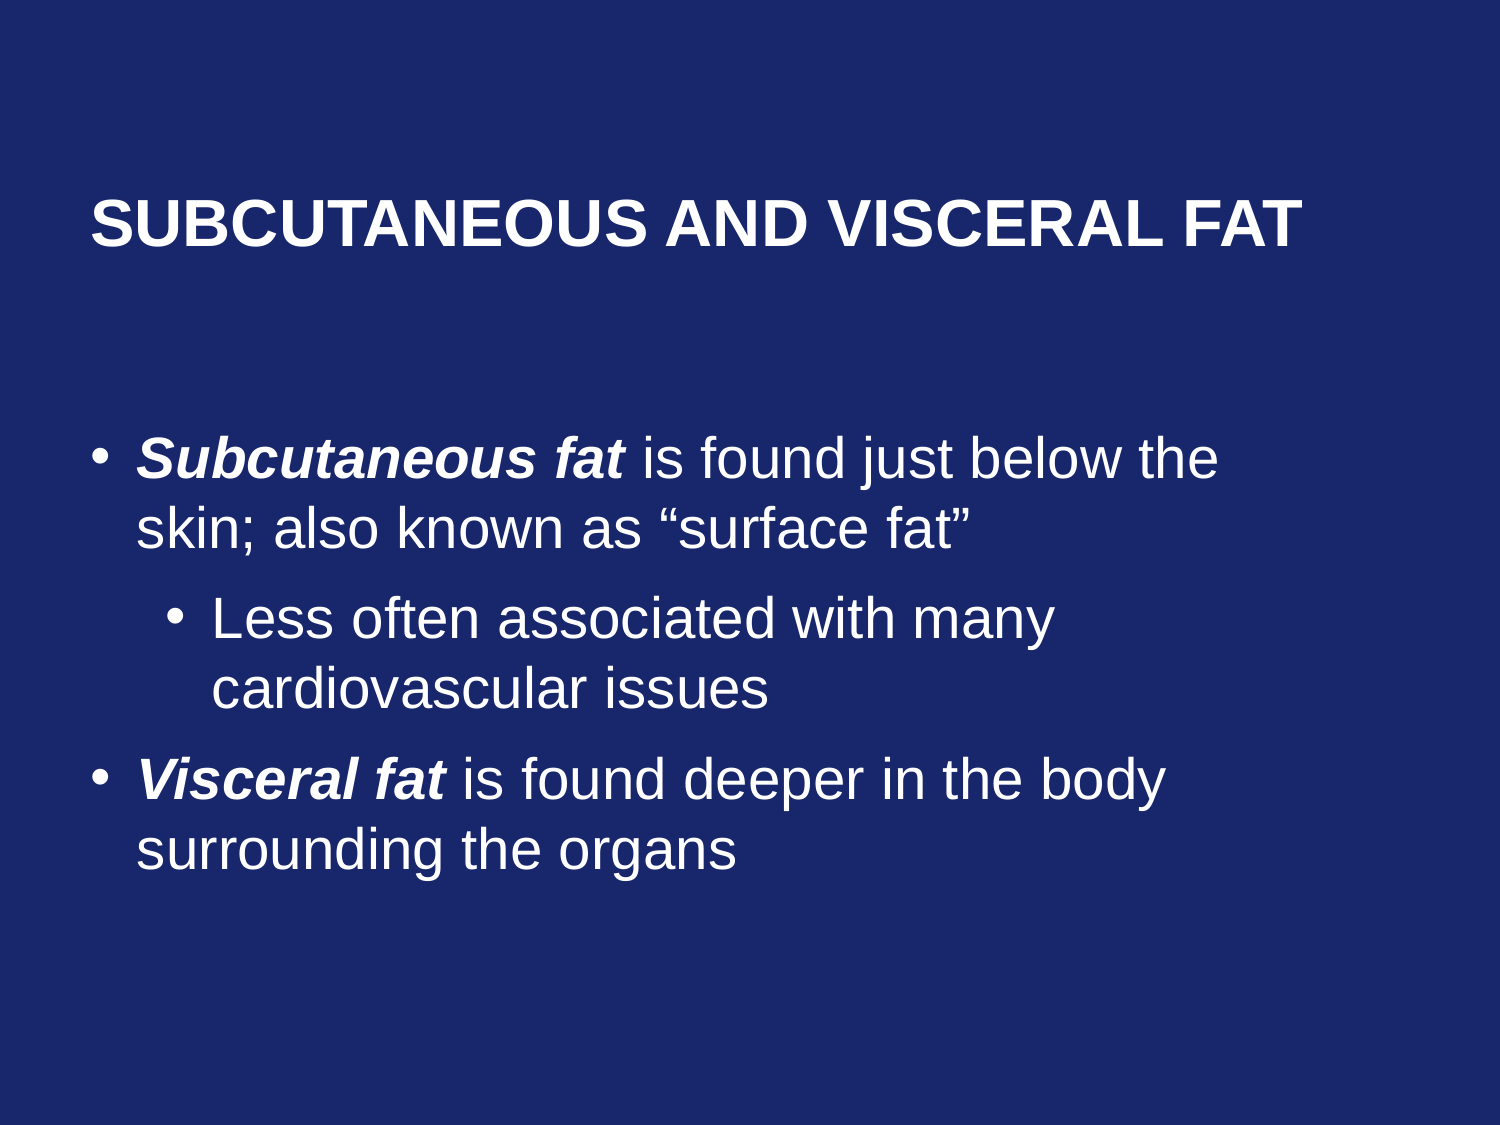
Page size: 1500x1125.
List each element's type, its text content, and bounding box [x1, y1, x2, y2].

list Subcutaneous fat is found just below the skin; also known as “surface fat” Less often associated with many cardiovascular issues Visceral fat is found deeper in the body surrounding the organs [75, 351, 1350, 950]
title Subcutaneous and Visceral Fat [75, 99, 1350, 339]
